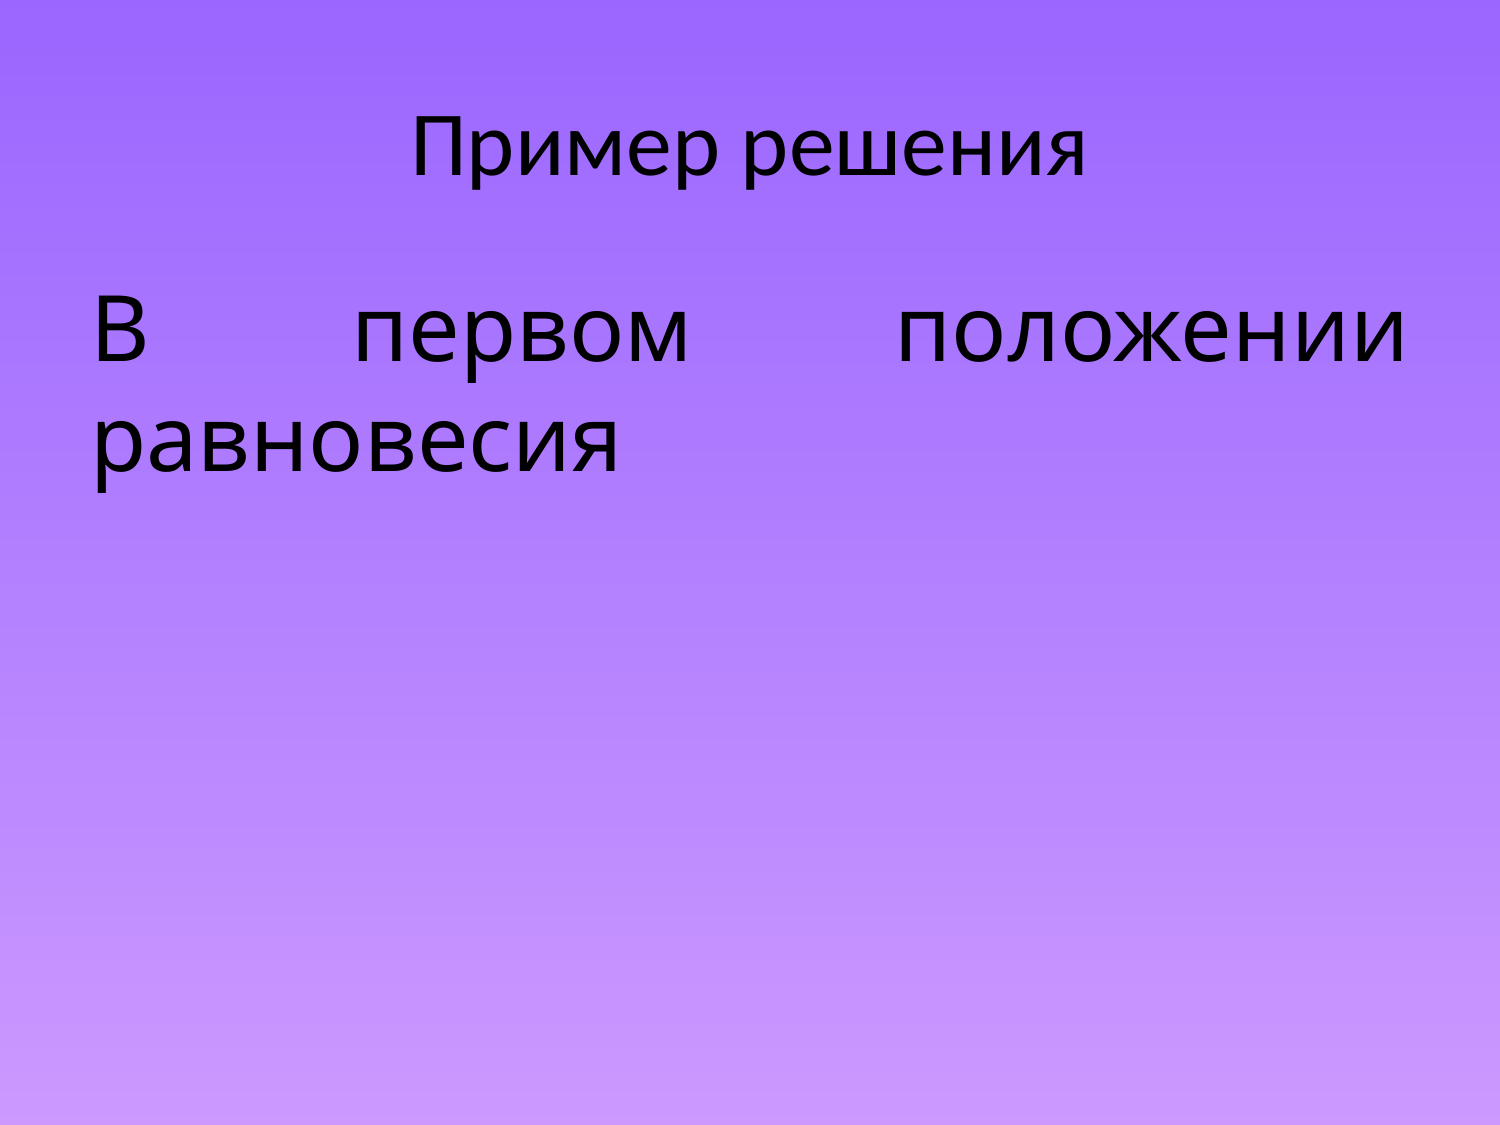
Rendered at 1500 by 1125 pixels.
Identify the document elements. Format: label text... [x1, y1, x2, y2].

title Пример решения [75, 45, 1425, 233]
